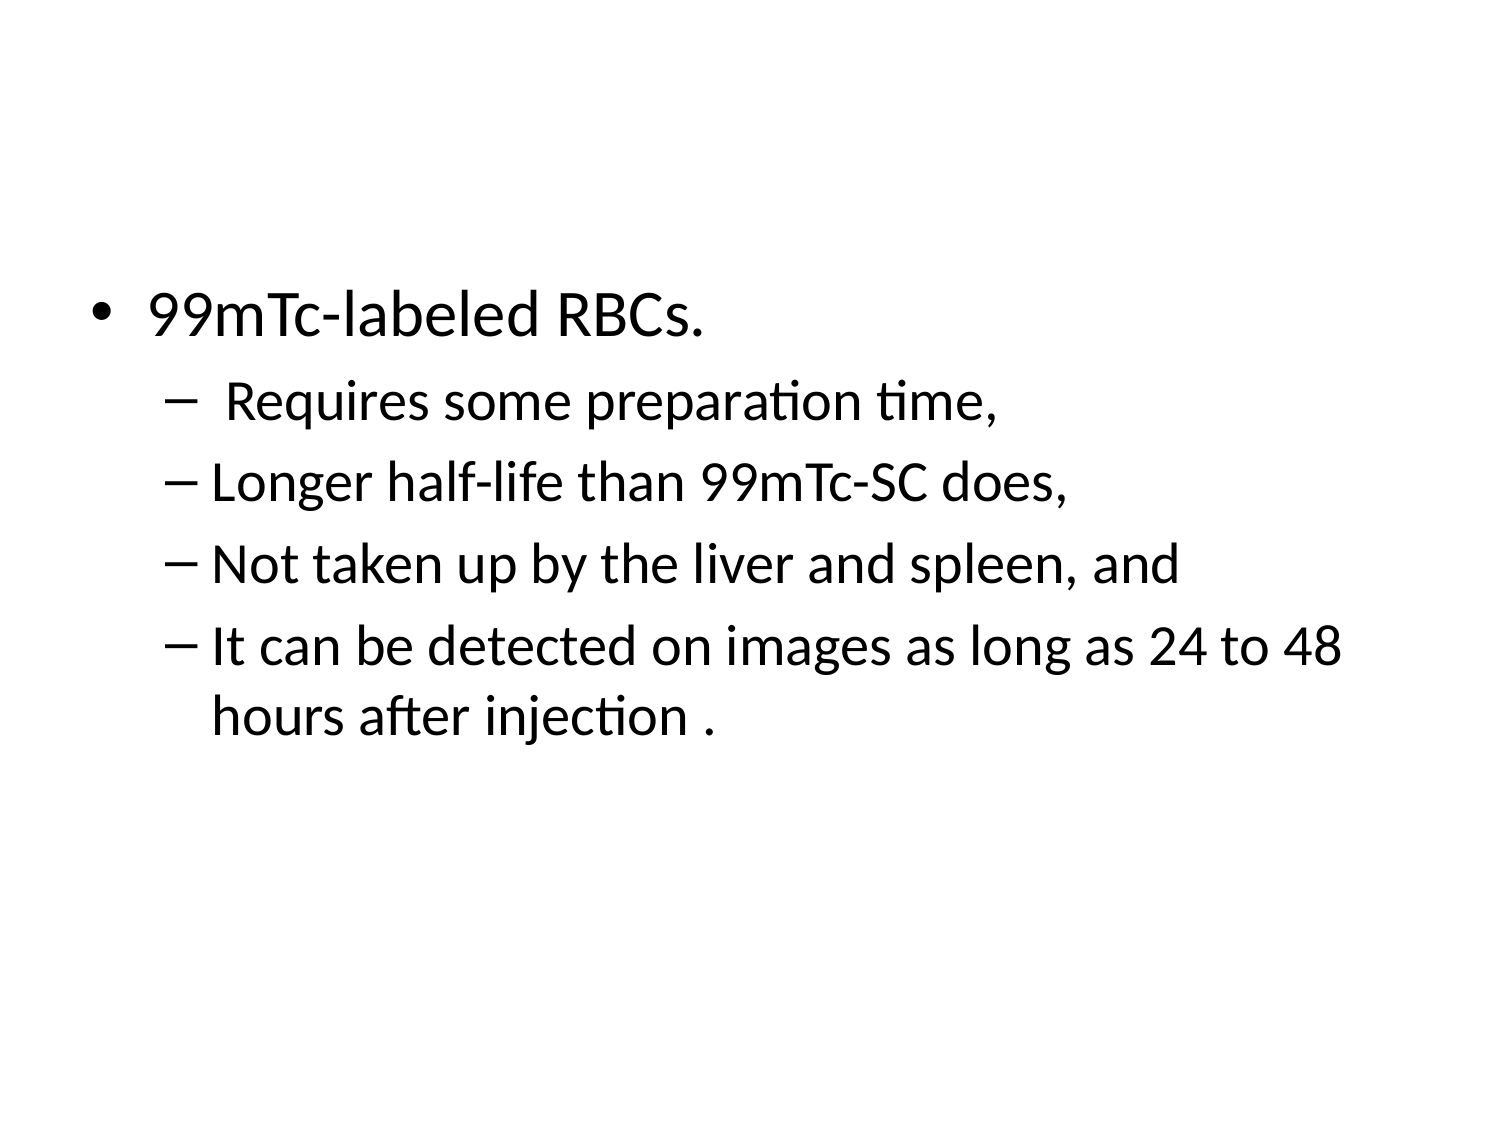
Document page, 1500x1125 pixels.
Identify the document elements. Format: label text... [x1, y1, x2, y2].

list 99mTc-labeled RBCs. Requires some preparation time, Longer half-life than 99mTc-SC does, Not taken up by the liver and spleen, and It can be detected on images as long as 24 to 48 hours after injection . [75, 262, 1425, 1005]
